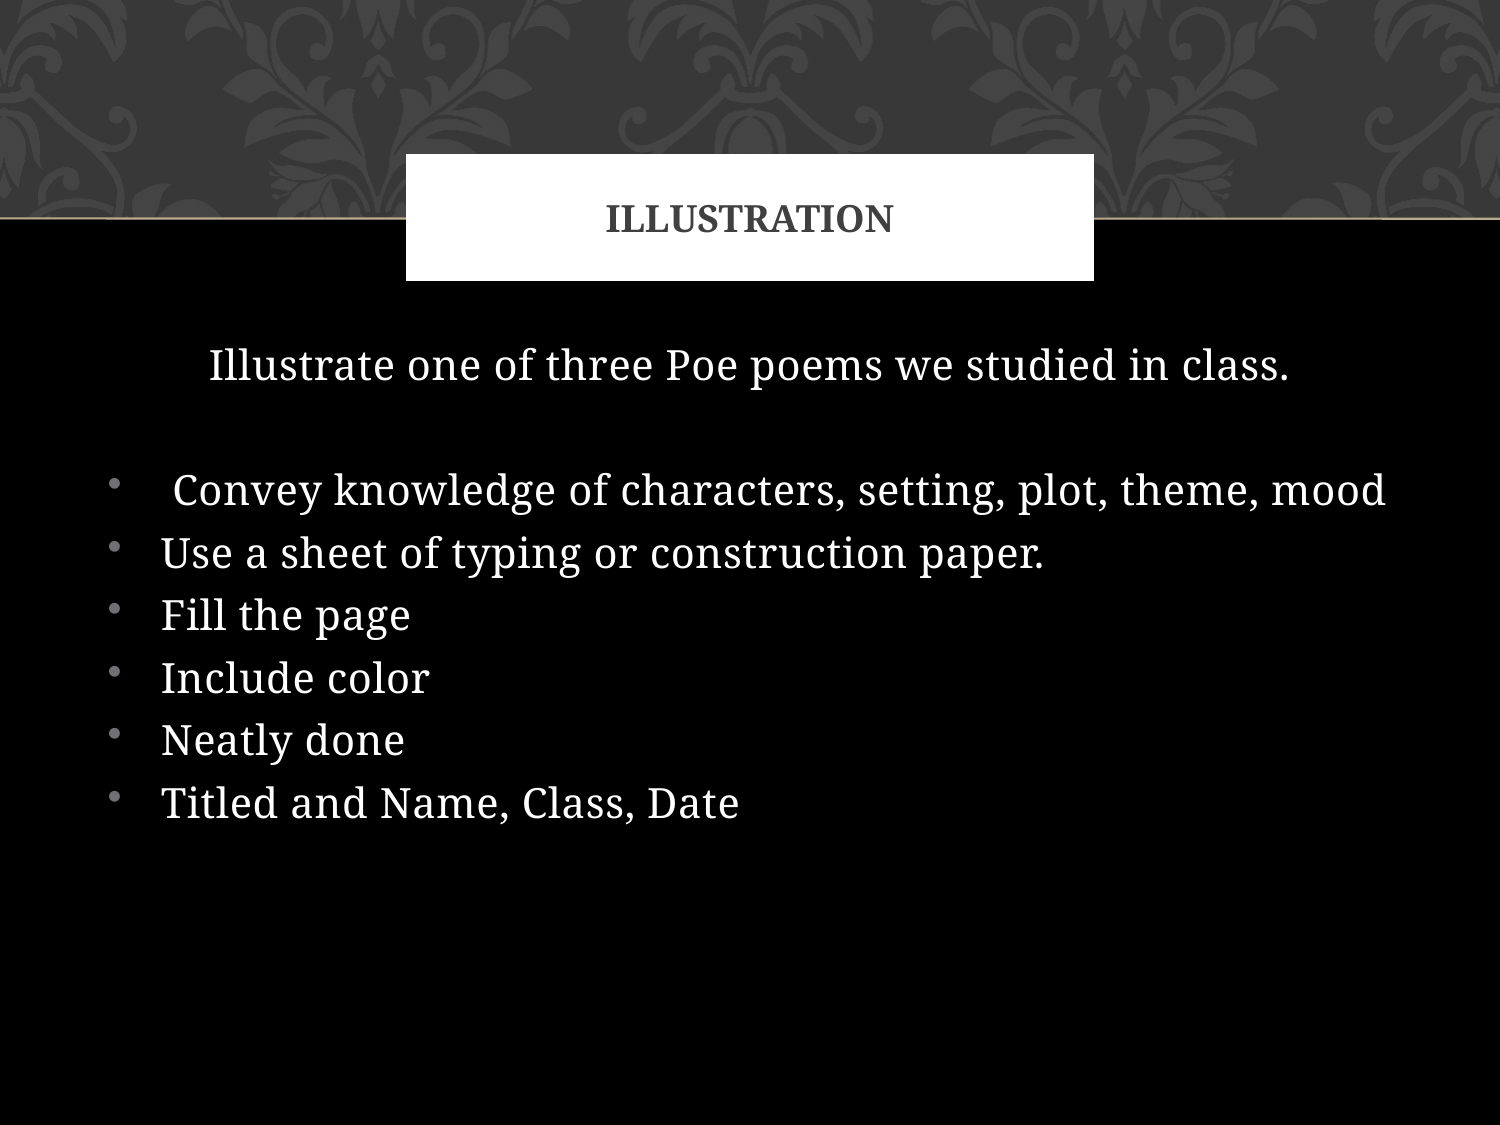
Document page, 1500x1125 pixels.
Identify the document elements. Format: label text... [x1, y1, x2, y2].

list Illustrate one of three Poe poems we studied in class. Convey knowledge of characters, setting, plot, theme, mood Use a sheet of typing or construction paper. Fill the page Include color Neatly done Titled and Name, Class, Date [75, 331, 1425, 1007]
title ILLUSTRATION [406, 154, 1094, 281]
